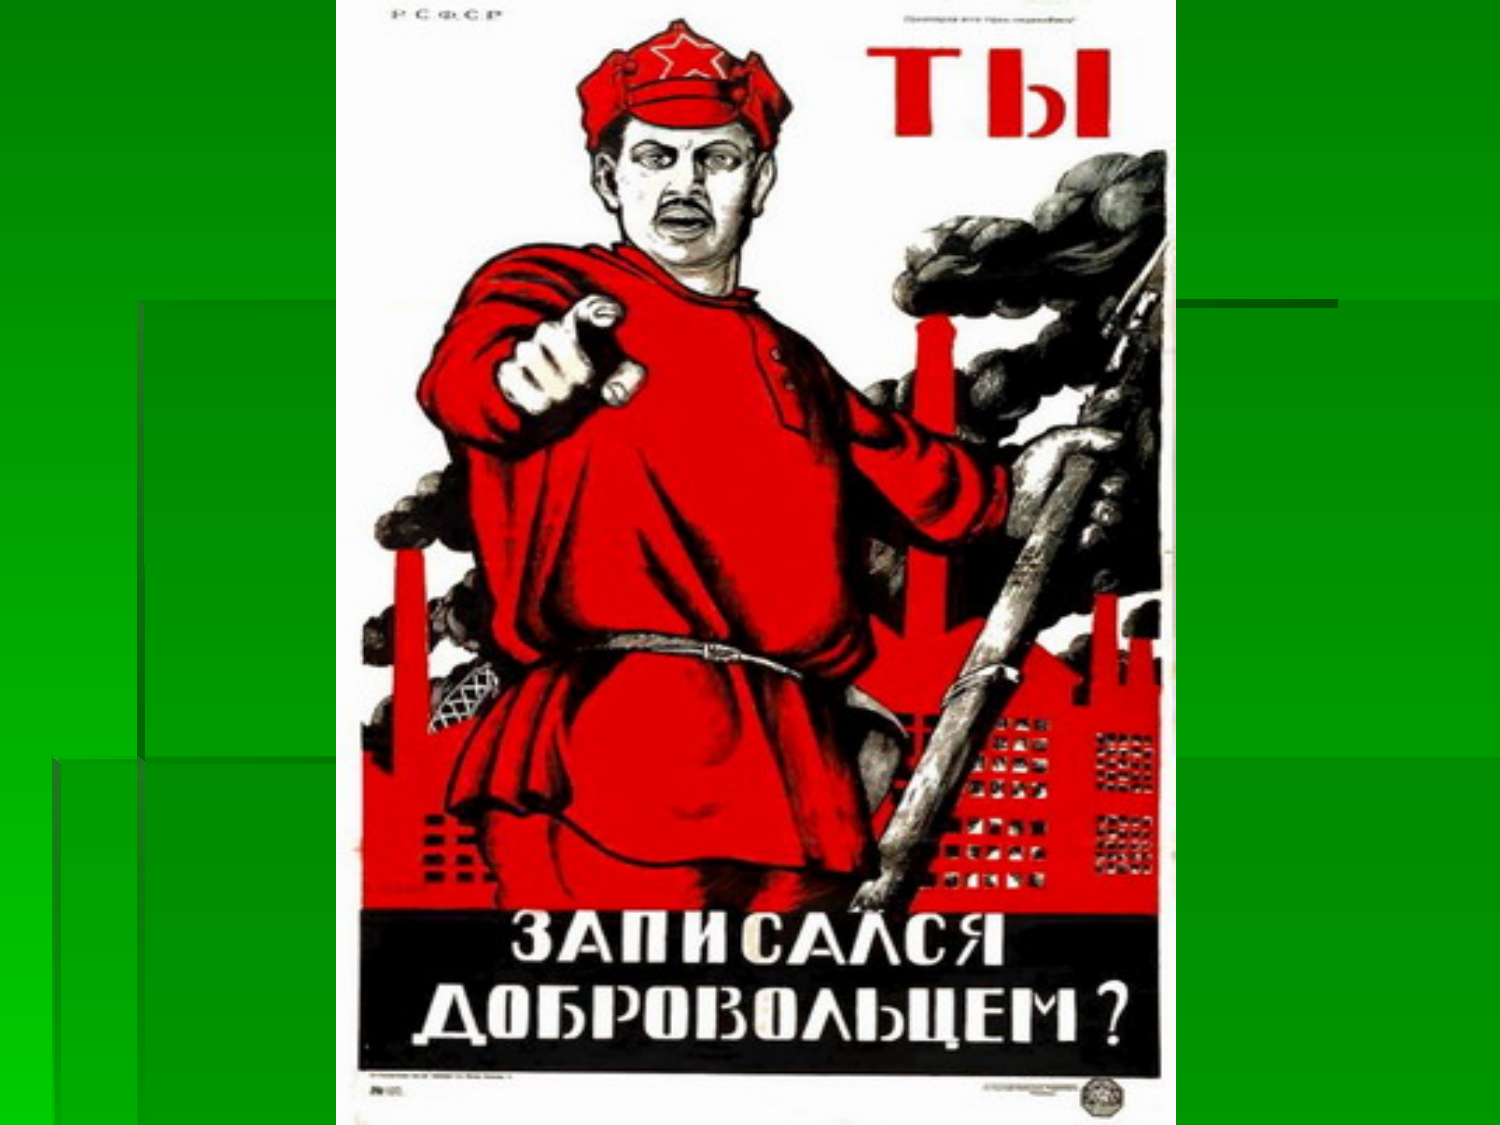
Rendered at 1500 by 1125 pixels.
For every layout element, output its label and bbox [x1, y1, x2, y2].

picture [336, 0, 1176, 1125]
